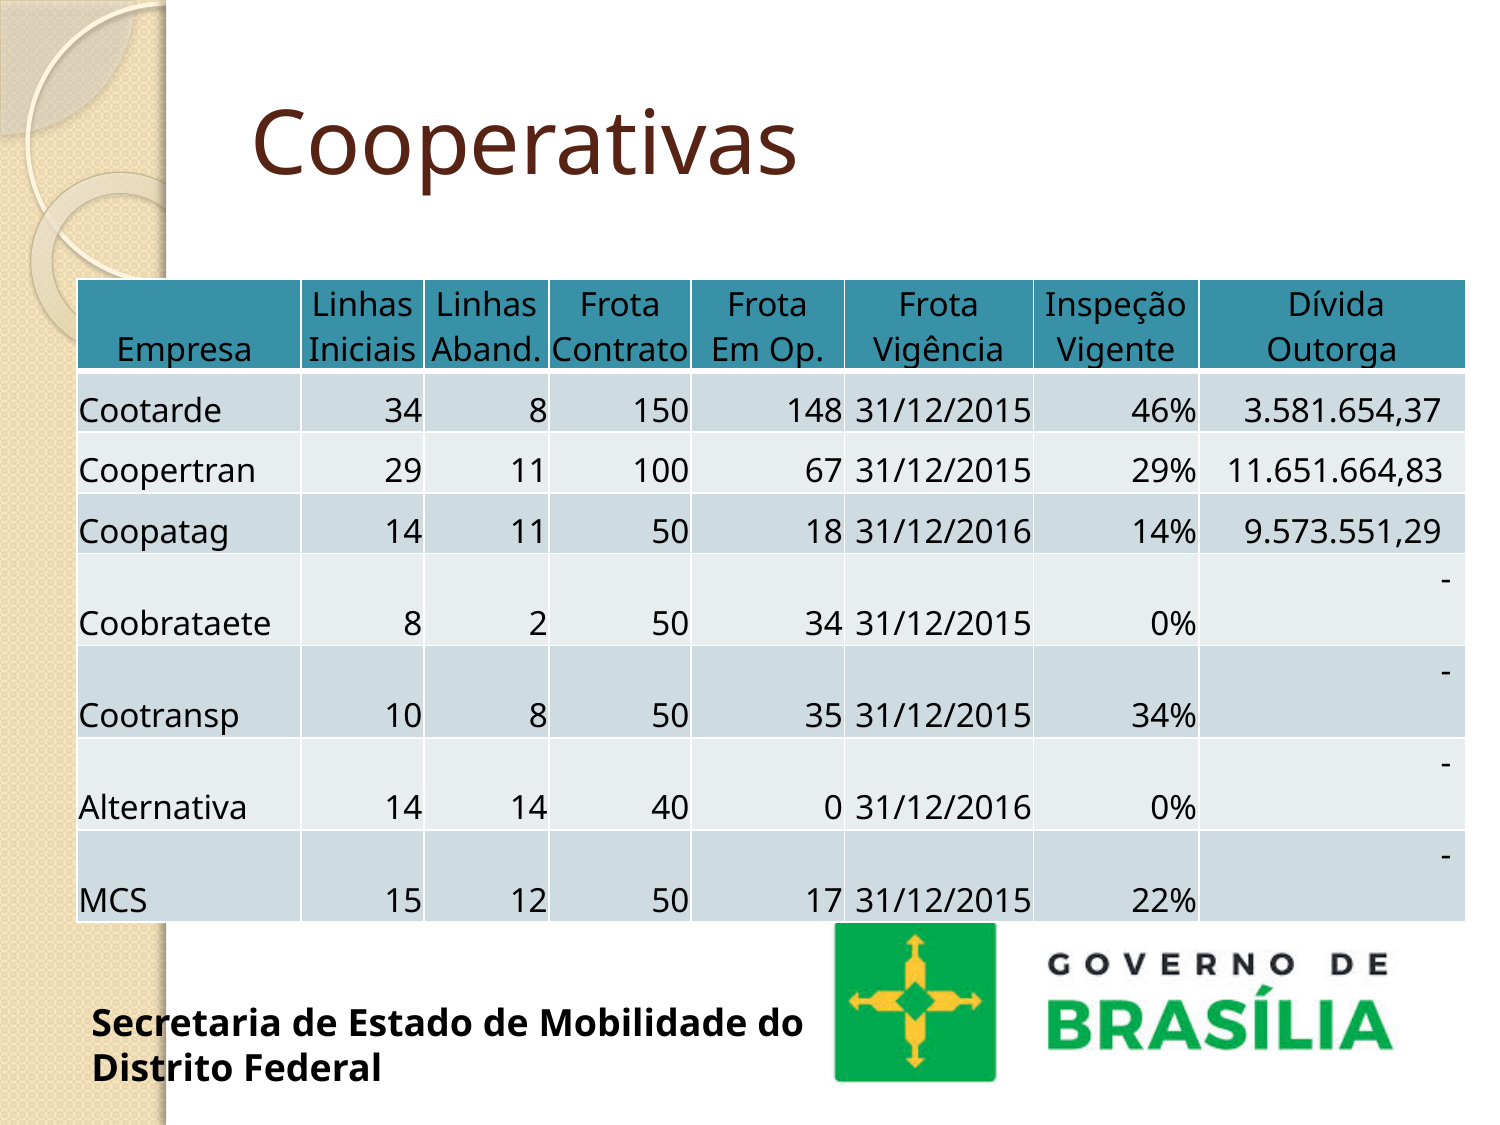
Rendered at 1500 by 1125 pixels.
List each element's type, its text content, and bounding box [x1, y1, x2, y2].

table_header Frota Contrato [550, 280, 690, 368]
table_cell Coopertran [78, 433, 300, 492]
table_cell - [1200, 739, 1465, 829]
table_cell 31/12/2016 [845, 739, 1033, 829]
table_cell 14 [425, 739, 548, 829]
table_cell 34 [302, 374, 423, 431]
table_cell Coopatag [78, 494, 300, 553]
table_cell - [1200, 554, 1465, 645]
table_cell 31/12/2015 [845, 646, 1033, 737]
table_header Dívida Outorga [1200, 280, 1465, 368]
table_cell 0 [692, 739, 844, 829]
table_cell 14 [302, 494, 423, 553]
table_cell 2 [425, 554, 548, 645]
table_cell 50 [550, 494, 690, 553]
table_cell 8 [302, 554, 423, 645]
title Cooperativas [235, 45, 1466, 233]
table_cell 31/12/2015 [845, 831, 1033, 921]
table_cell 40 [550, 739, 690, 829]
table_cell 3.581.654,37 [1200, 374, 1465, 431]
table_cell 14% [1034, 494, 1198, 553]
table_cell 11 [425, 494, 548, 553]
table_cell 150 [550, 374, 690, 431]
table_cell - [1200, 831, 1465, 921]
table_cell Cootransp [78, 646, 300, 737]
table_cell 34% [1034, 646, 1198, 737]
table_cell 31/12/2016 [845, 494, 1033, 553]
table_cell 8 [425, 646, 548, 737]
table_cell 35 [692, 646, 844, 737]
table_cell 67 [692, 433, 844, 492]
table_cell 11.651.664,83 [1200, 433, 1465, 492]
table_cell 9.573.551,29 [1200, 494, 1465, 553]
table_cell 0% [1034, 554, 1198, 645]
table_cell 14 [302, 739, 423, 829]
table_cell Coobrataete [78, 554, 300, 645]
table_cell 10 [302, 646, 423, 737]
table_cell 34 [692, 554, 844, 645]
table_cell 31/12/2015 [845, 554, 1033, 645]
table_header Linhas Iniciais [302, 280, 423, 368]
table_cell Cootarde [78, 374, 300, 431]
table_cell 31/12/2015 [845, 374, 1033, 431]
table_cell 18 [692, 494, 844, 553]
table_header Inspeção Vigente [1034, 280, 1198, 368]
table_cell 148 [692, 374, 844, 431]
table_cell 0% [1034, 739, 1198, 829]
table_header Frota Vigência [845, 280, 1033, 368]
table_cell 17 [692, 831, 844, 921]
table_cell 50 [550, 554, 690, 645]
picture [823, 923, 1424, 1118]
table_cell 50 [550, 646, 690, 737]
table_cell 29 [302, 433, 423, 492]
table_cell 15 [302, 831, 423, 921]
table_cell 12 [425, 831, 548, 921]
table_header Empresa [78, 280, 300, 368]
table_cell Alternativa [78, 739, 300, 829]
table_cell 8 [425, 374, 548, 431]
table_cell 31/12/2015 [845, 433, 1033, 492]
table_cell 100 [550, 433, 690, 492]
table_cell MCS [78, 831, 300, 921]
table_cell 22% [1034, 831, 1198, 921]
table_cell 29% [1034, 433, 1198, 492]
table_header Frota Em Op. [692, 280, 844, 368]
table_header Linhas Aband. [425, 280, 548, 368]
table_cell - [1200, 646, 1465, 737]
table_cell 50 [550, 831, 690, 921]
table_cell 46% [1034, 374, 1198, 431]
table_cell 11 [425, 433, 548, 492]
